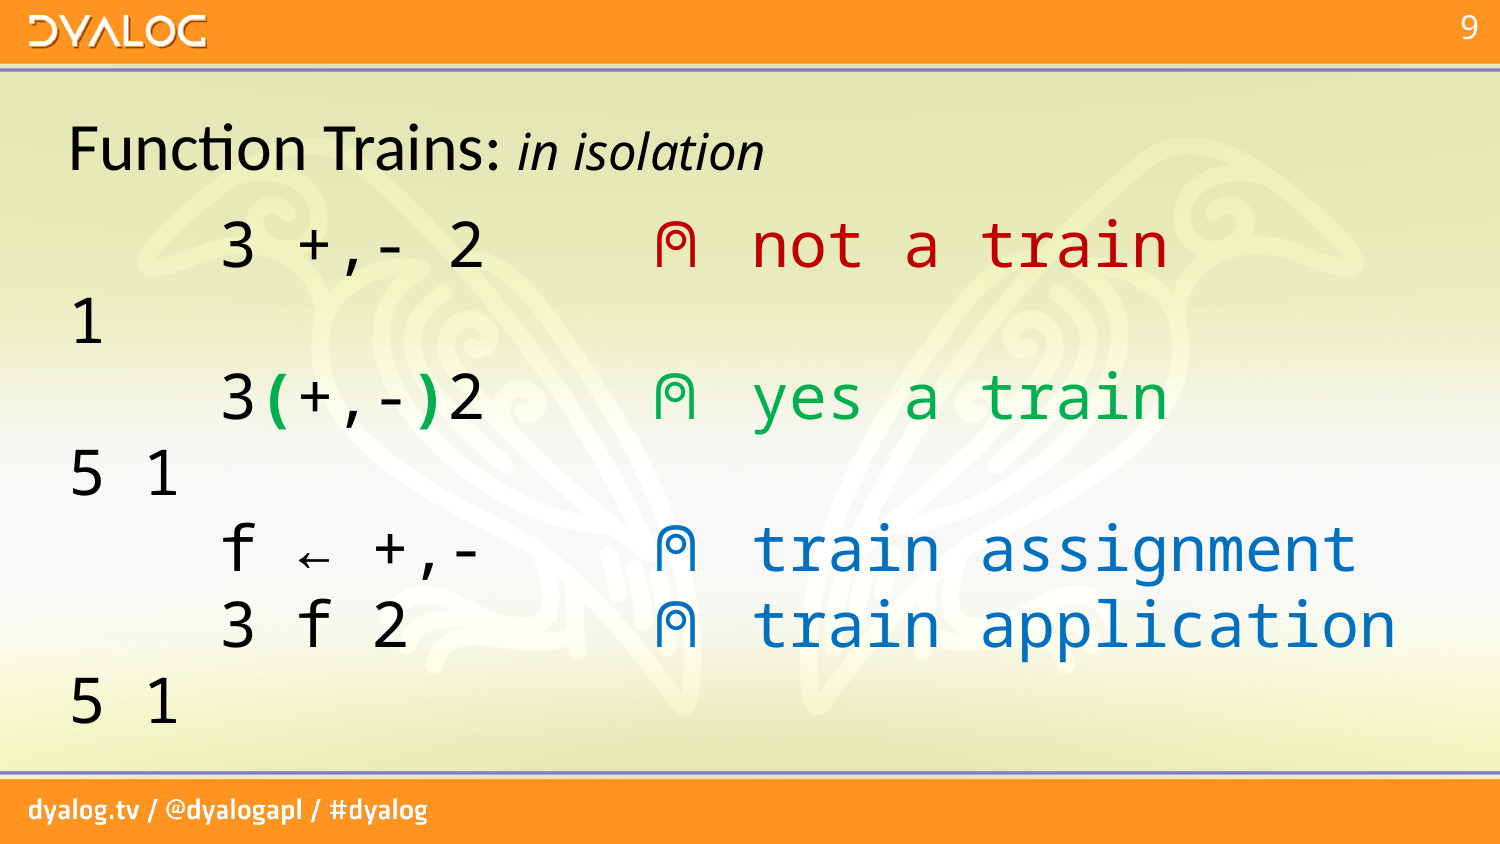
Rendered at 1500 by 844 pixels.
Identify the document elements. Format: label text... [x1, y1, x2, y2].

title Function Trains: in isolation [53, 94, 1425, 192]
picture [0, 0, 1500, 844]
list 3 +,- 2 ⍝ not a train 1 3(+,-)2 ⍝ yes a train 5 1 f ← +,- ⍝ train assignment 3 f 2 ⍝ train application 5 1 [53, 196, 1425, 754]
